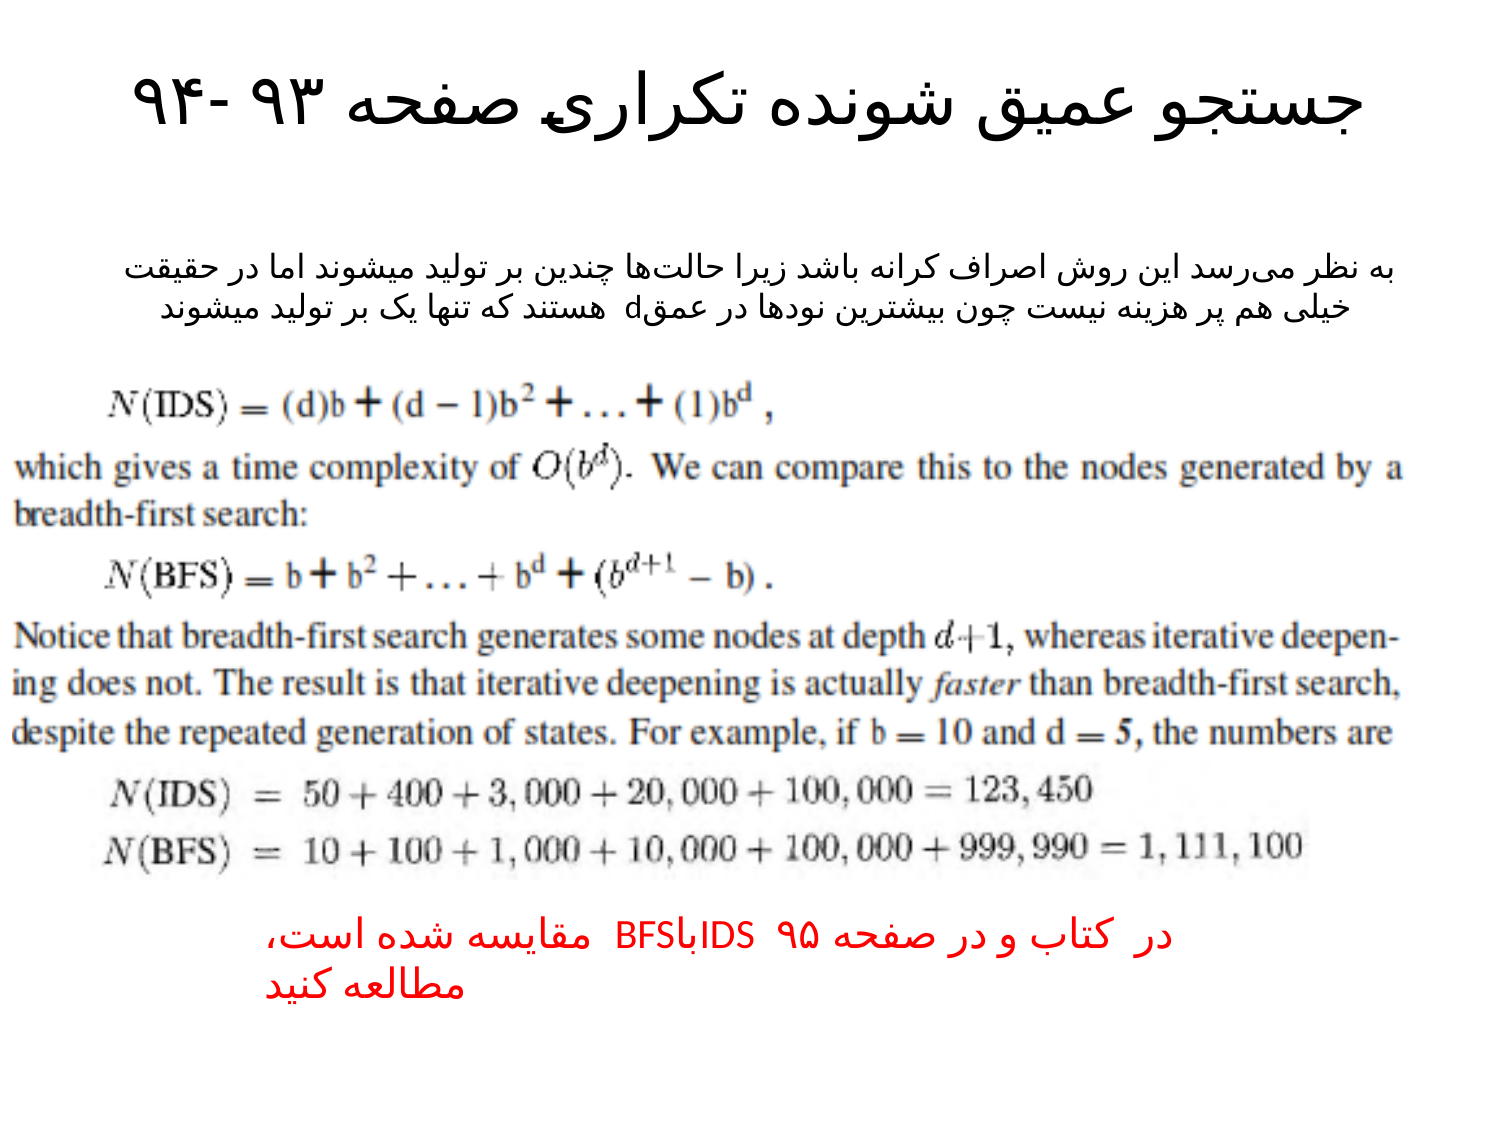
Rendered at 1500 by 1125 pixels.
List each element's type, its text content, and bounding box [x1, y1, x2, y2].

text_box در کتاب و در صفحه ۹۵ IDSباBFS مقایسه شده است، مطالعه کنید [249, 899, 1275, 1060]
list به نظر می‌رسد این روش اصراف کرانه باشد زیرا حالت‌ها چندین بر تولید میشوند اما در حقیقت خیلی‌ هم پر هزینه نیست چون بیشترین نود‌ها در عمقd هستند که تنها یک بر تولید میشوند [62, 237, 1413, 355]
picture [12, 376, 1463, 888]
title جستجو عمیق شونده تکراری صفحه ۹۳ -۹۴ [75, 45, 1425, 233]
